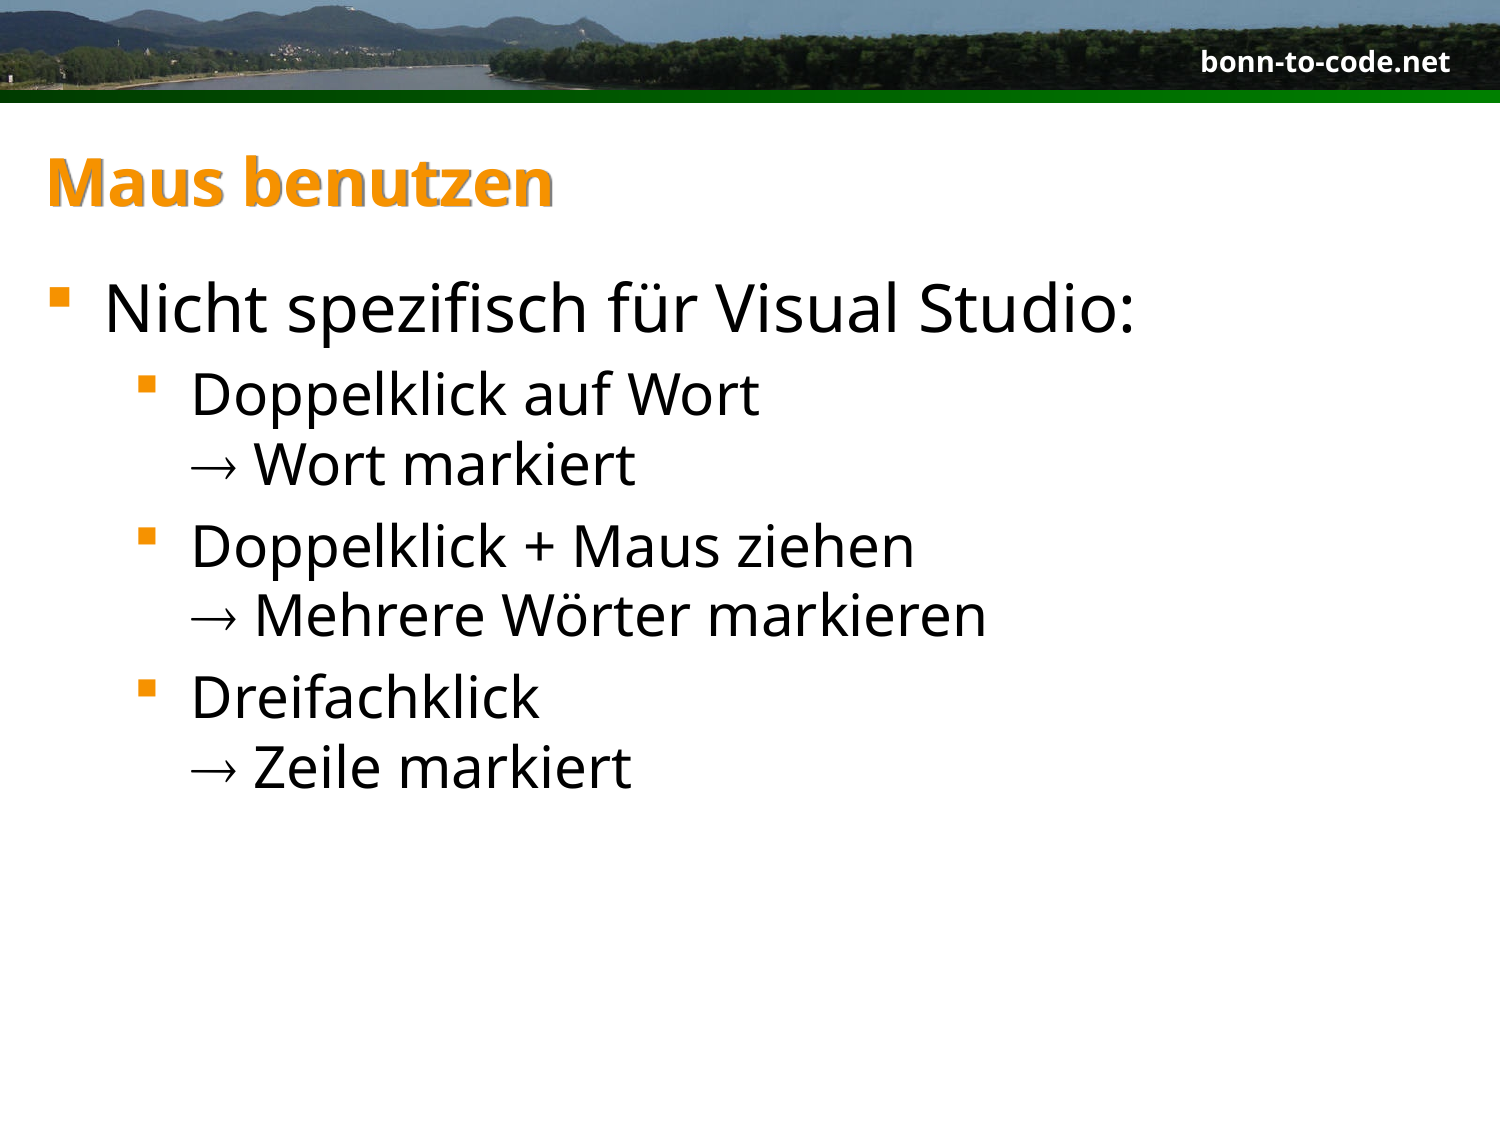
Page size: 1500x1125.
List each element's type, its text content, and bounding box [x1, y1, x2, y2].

list Nicht spezifisch für Visual Studio: Doppelklick auf Wort  Wort markiert Doppelklick + Maus ziehen  Mehrere Wörter markieren Dreifachklick  Zeile markiert [29, 257, 1471, 1114]
picture [0, 0, 1500, 90]
title Maus benutzen [29, 101, 1471, 257]
